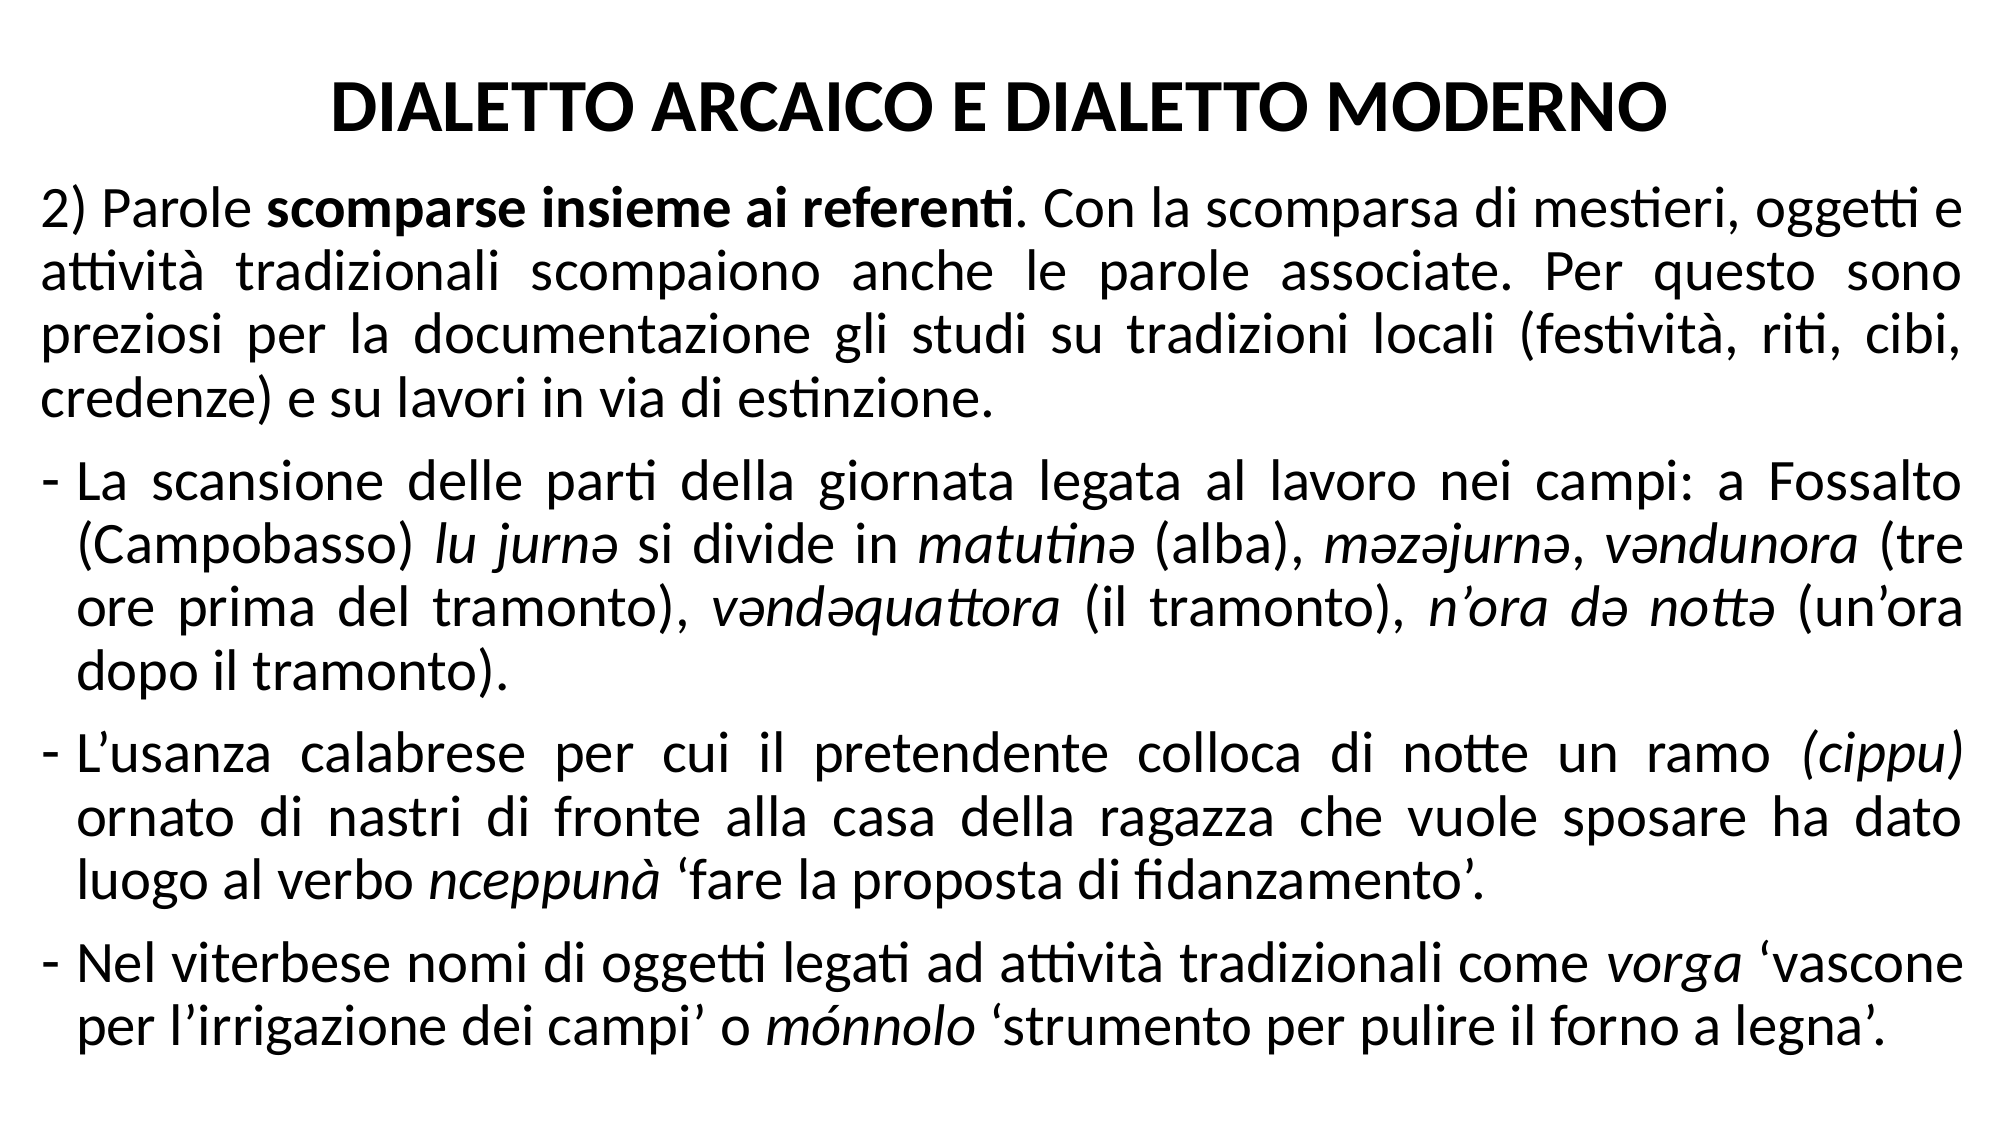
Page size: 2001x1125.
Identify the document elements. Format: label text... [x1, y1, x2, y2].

title DIALETTO ARCAICO E DIALETTO MODERNO [137, 25, 1863, 169]
text_box 2) Parole scomparse insieme ai referenti. Con la scomparsa di mestieri, oggetti e attività tradizionali scompaiono anche le parole associate. Per questo sono preziosi per la documentazione gli studi su tradizioni locali (festività, riti, cibi, credenze) e su lavori in via di estinzione. La scansione delle parti della giornata legata al lavoro nei campi: a Fossalto (Campobasso) lu jurnə si divide in matutinə (alba), məzəjurnə, vəndunora (tre ore prima del tramonto), vəndəquattora (il tramonto), n’ora də nottə (un’ora dopo il tramonto). L’usanza calabrese per cui il pretendente colloca di notte un ramo (cippu) ornato di nastri di fronte alla casa della ragazza che vuole sposare ha dato luogo al verbo nceppunà ‘fare la proposta di fidanzamento’. Nel viterbese nomi di oggetti legati ad attività tradizionali come vorga ‘vascone per l’irrigazione dei campi’ o mónnolo ‘strumento per pulire il forno a legna’. [25, 169, 1980, 1100]
